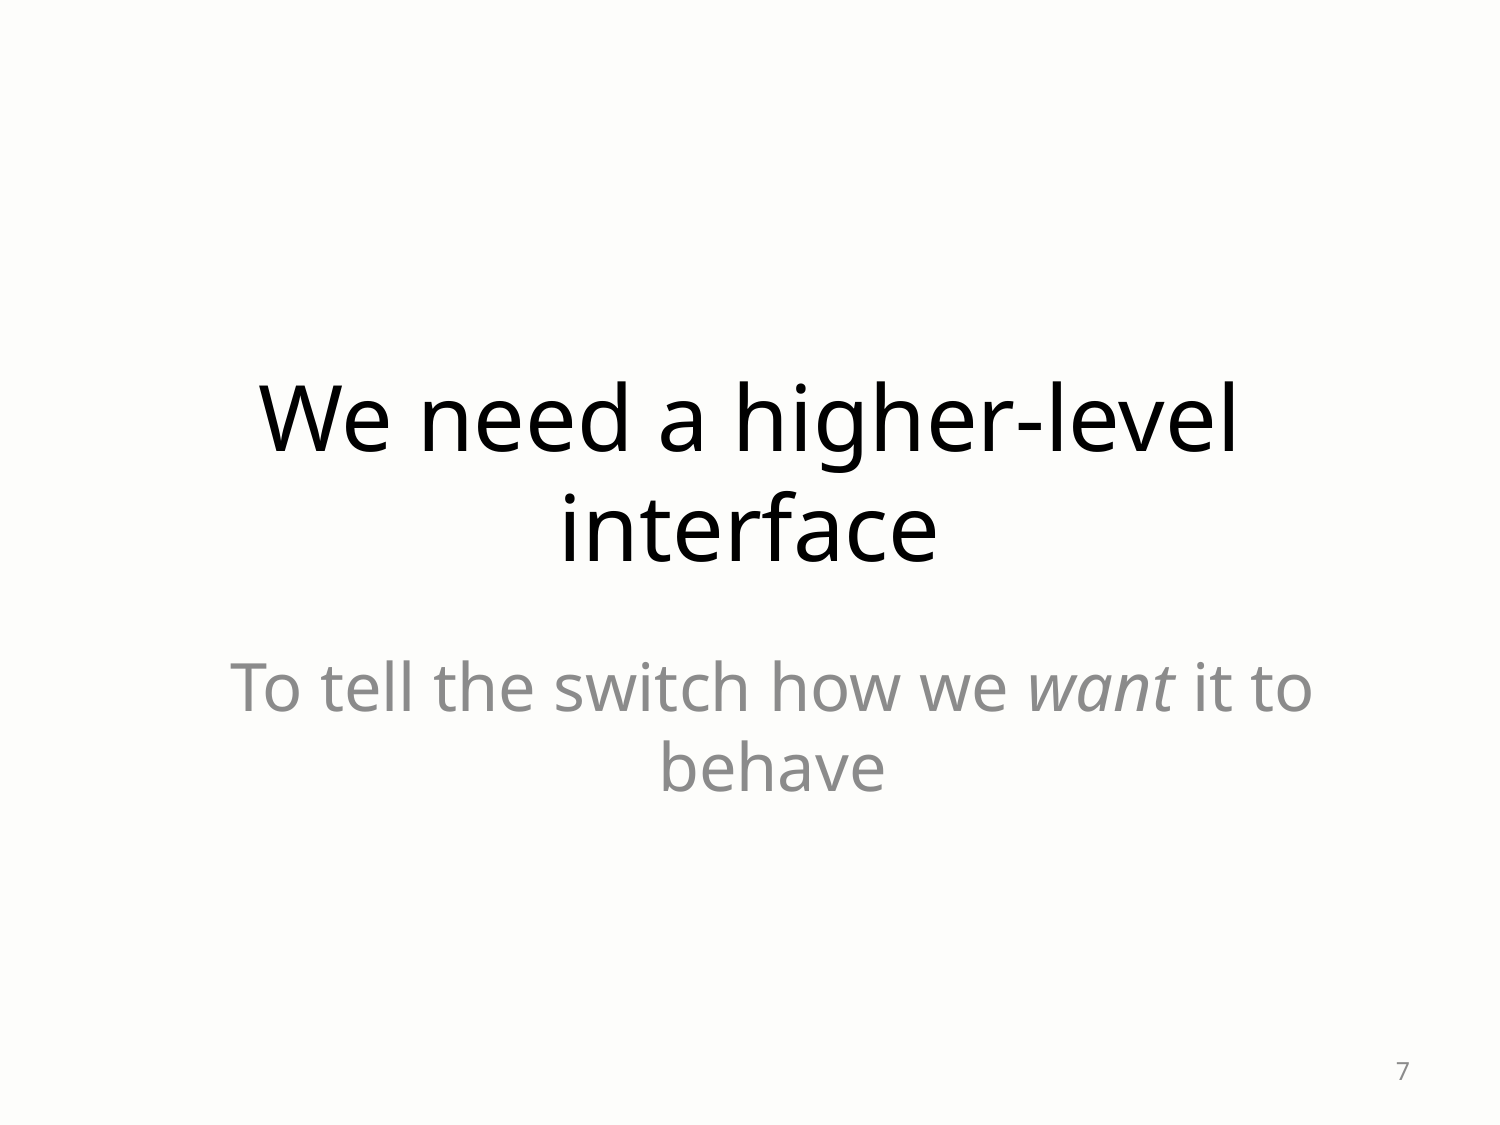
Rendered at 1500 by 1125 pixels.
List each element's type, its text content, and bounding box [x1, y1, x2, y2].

slide_number 7 [1074, 1042, 1425, 1103]
subtitle To tell the switch how we want it to behave [120, 637, 1425, 925]
title We need a higher-level interface [43, 349, 1456, 591]
